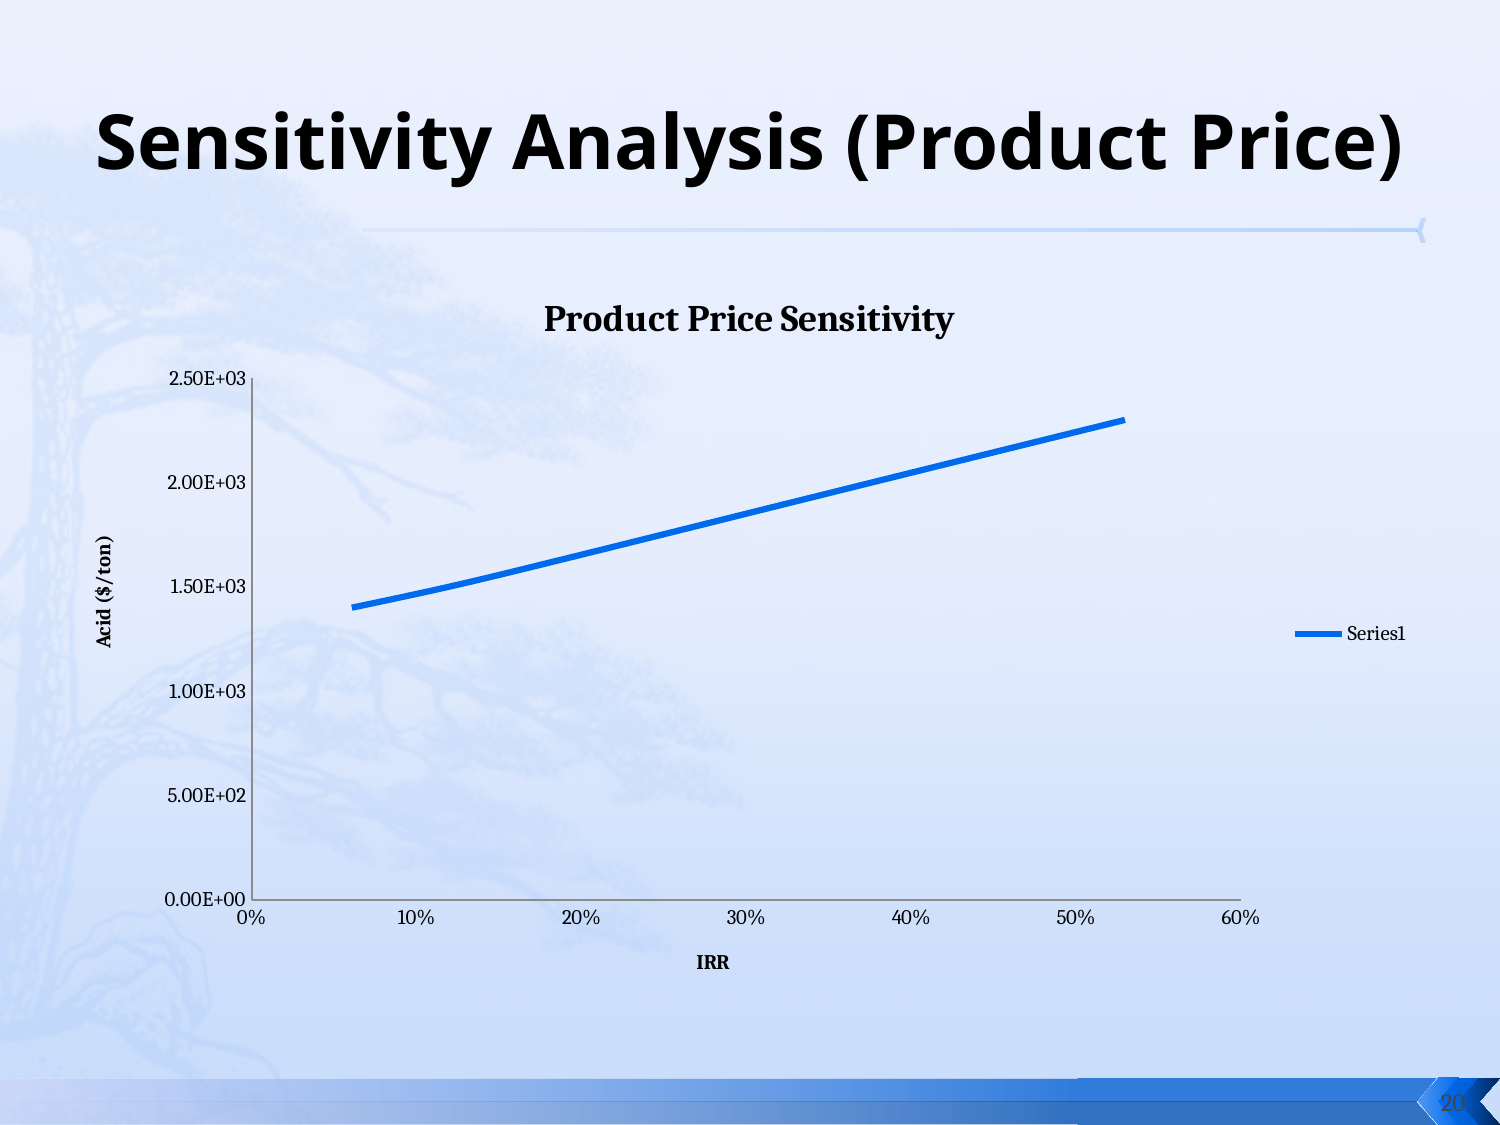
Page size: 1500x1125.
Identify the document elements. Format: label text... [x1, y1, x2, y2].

title Sensitivity Analysis (Product Price) [75, 45, 1425, 233]
slide_number 20 [1406, 1077, 1500, 1125]
chart [74, 261, 1426, 1006]
